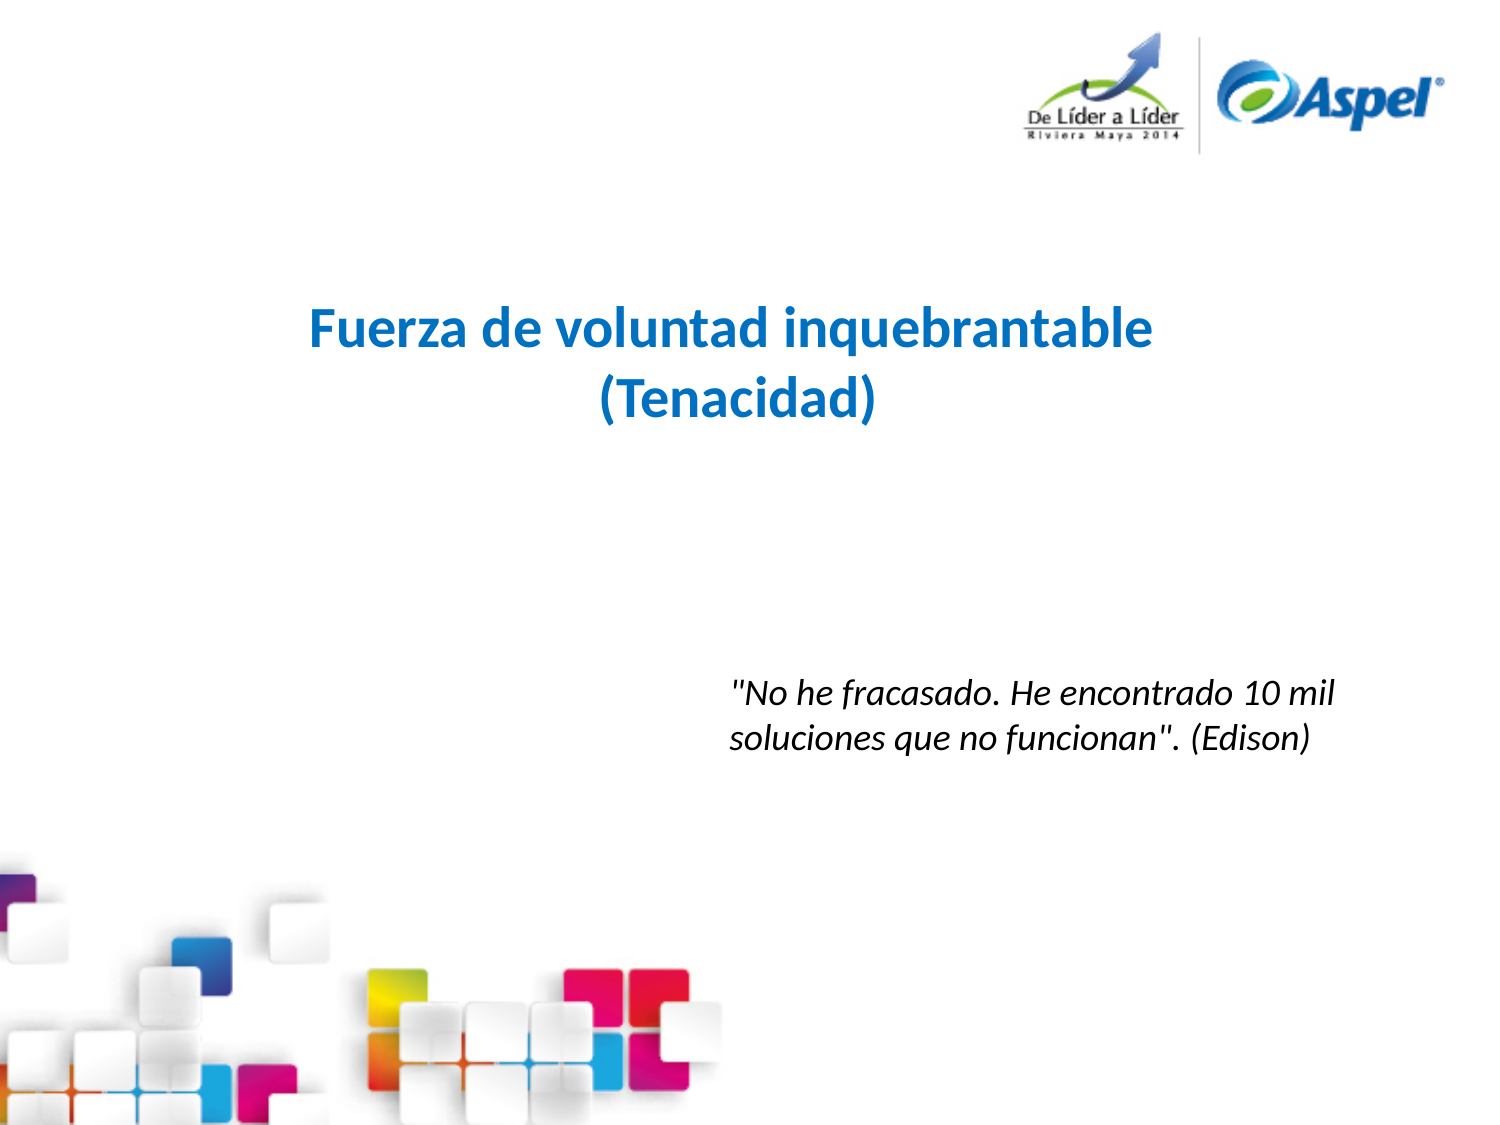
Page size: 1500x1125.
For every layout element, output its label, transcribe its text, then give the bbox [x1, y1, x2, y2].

text_box Fuerza de voluntad inquebrantable (Tenacidad) [159, 282, 1317, 437]
picture [0, 0, 1500, 1125]
text_box "No he fracasado. He encontrado 10 mil soluciones que no funcionan". (Edison) [714, 660, 1465, 765]
